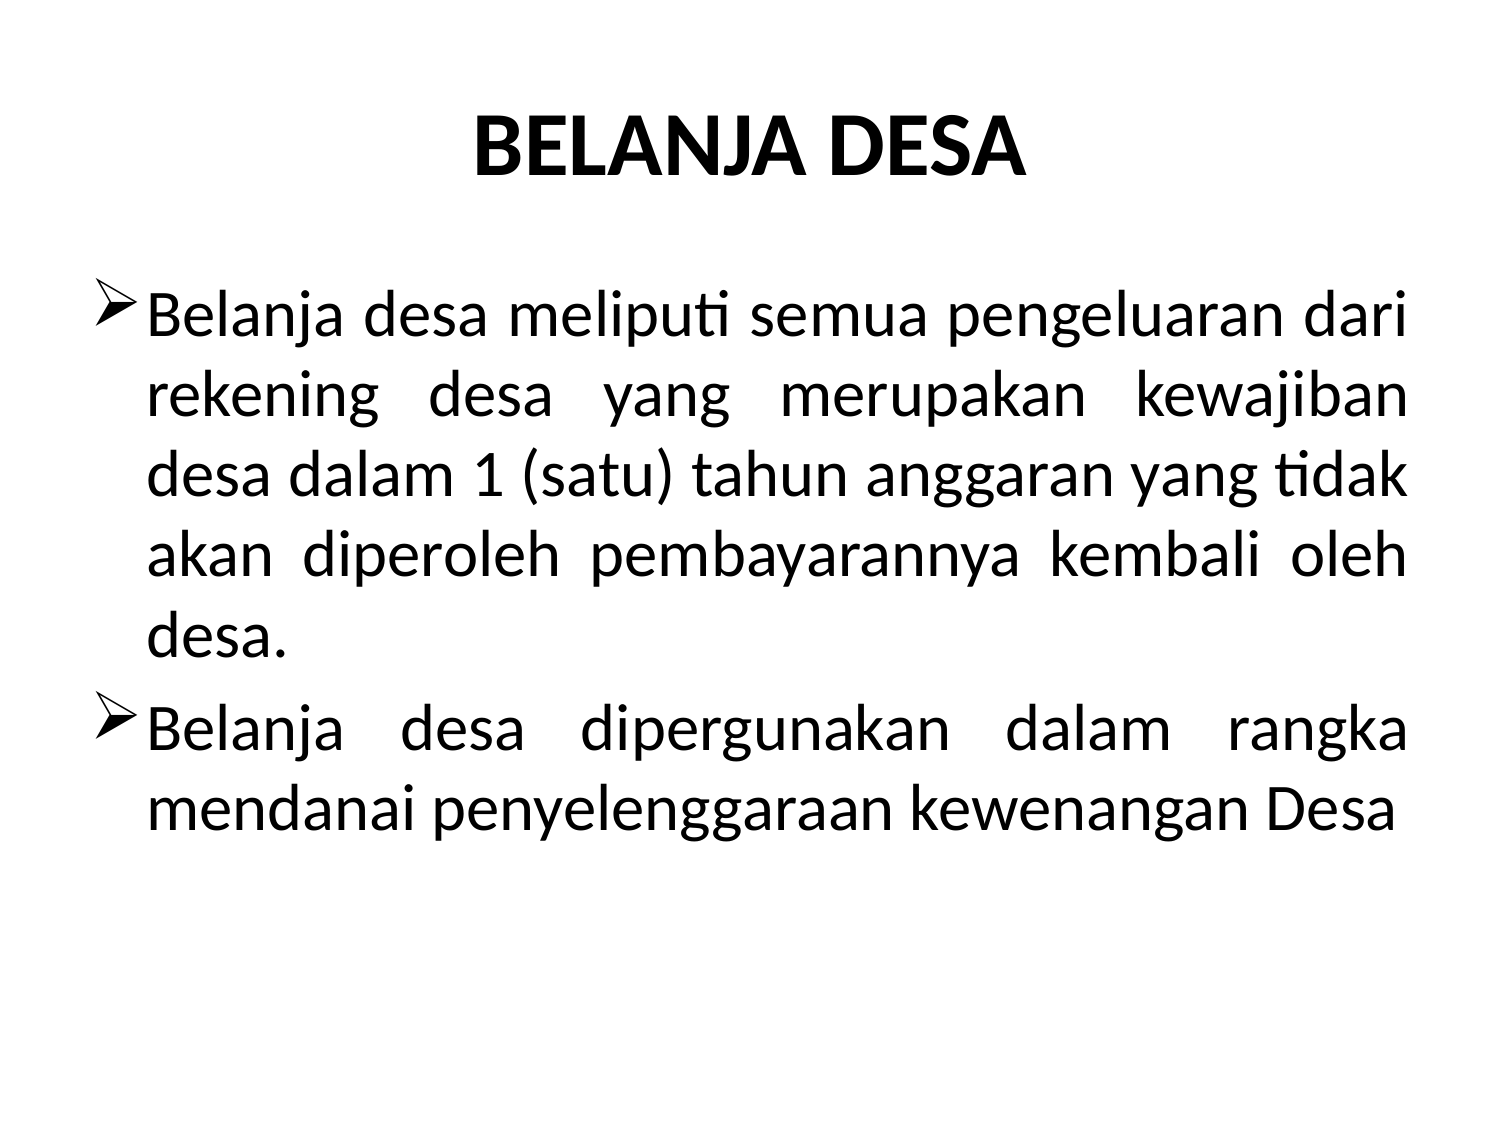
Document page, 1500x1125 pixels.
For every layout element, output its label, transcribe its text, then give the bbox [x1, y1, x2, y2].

list Belanja desa meliputi semua pengeluaran dari rekening desa yang merupakan kewajiban desa dalam 1 (satu) tahun anggaran yang tidak akan diperoleh pembayarannya kembali oleh desa. Belanja desa dipergunakan dalam rangka mendanai penyelenggaraan kewenangan Desa [75, 262, 1425, 1005]
title BELANJA DESA [75, 45, 1425, 233]
